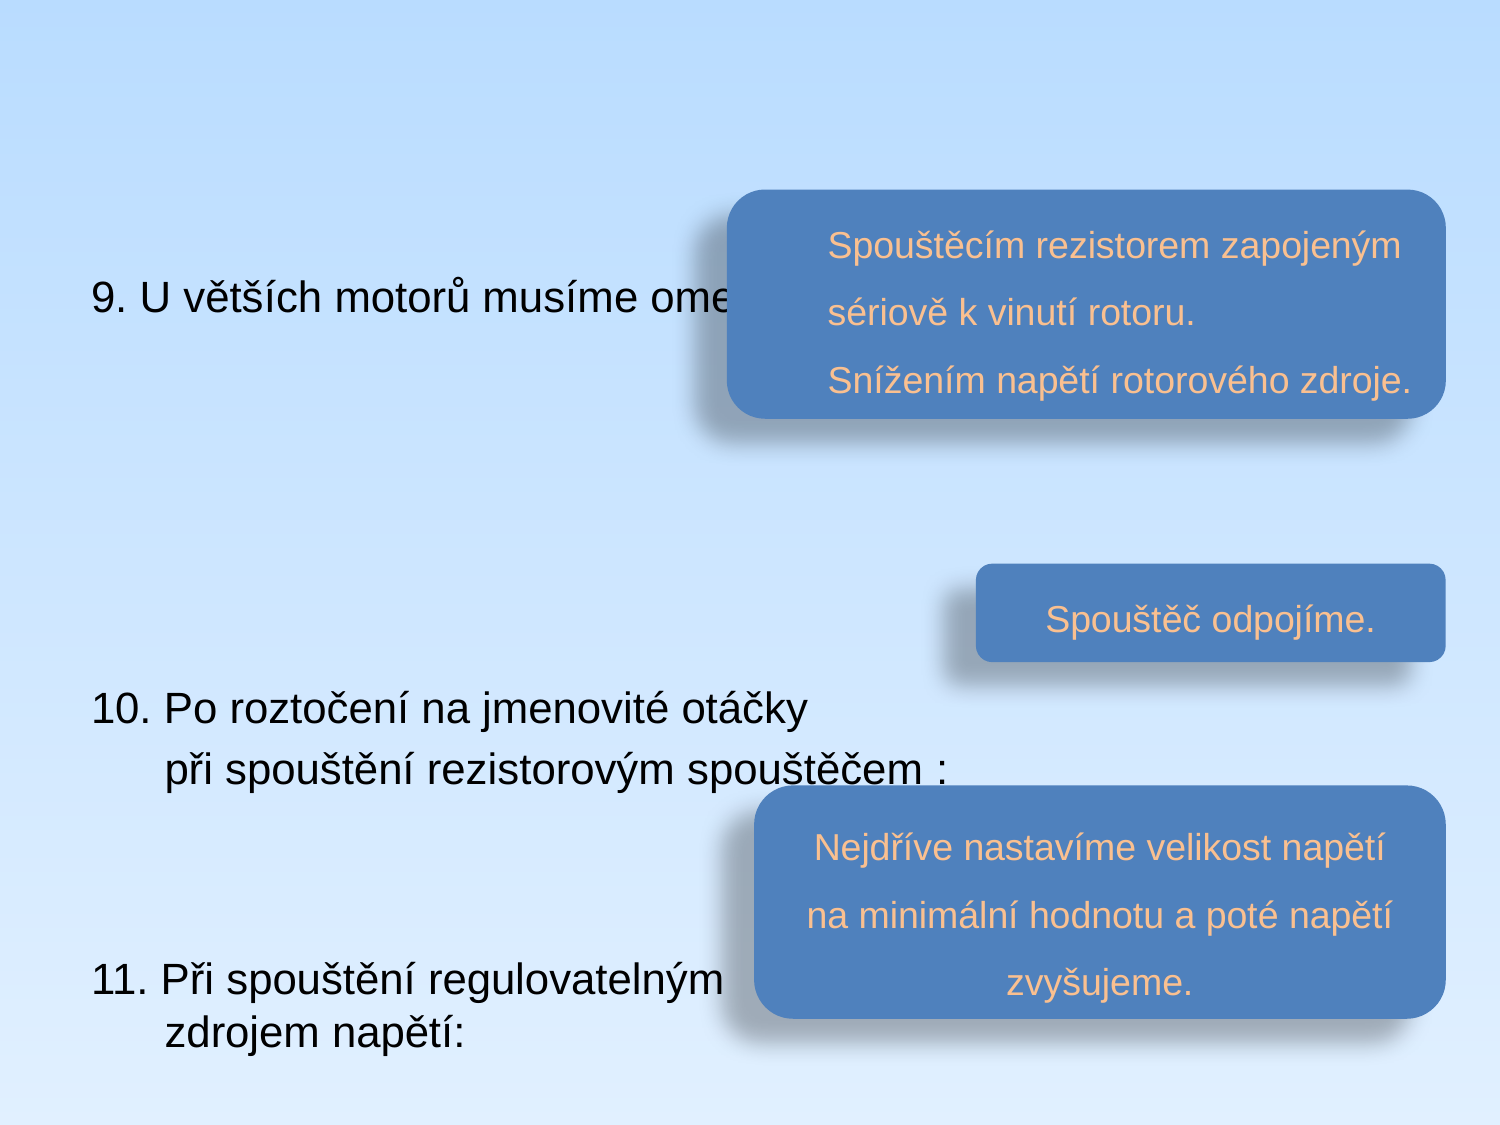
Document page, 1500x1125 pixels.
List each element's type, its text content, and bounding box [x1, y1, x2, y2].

list 9. U větších motorů musíme omezit velikost záběrného proudu: 10. Po roztočení na jmenovité otáčky při spouštění rezistorovým spouštěčem : 11. Při spouštění regulovatelným zdrojem napětí: [76, 208, 1409, 1125]
text_box Spouštěč odpojíme. [973, 561, 1448, 665]
text_box Nejdříve nastavíme velikost napětí na minimální hodnotu a poté napětí zvyšujeme. [751, 783, 1448, 1021]
text_box Spouštěcím rezistorem zapojeným sériově k vinutí rotoru. Snížením napětí rotorového zdroje. [724, 187, 1448, 421]
